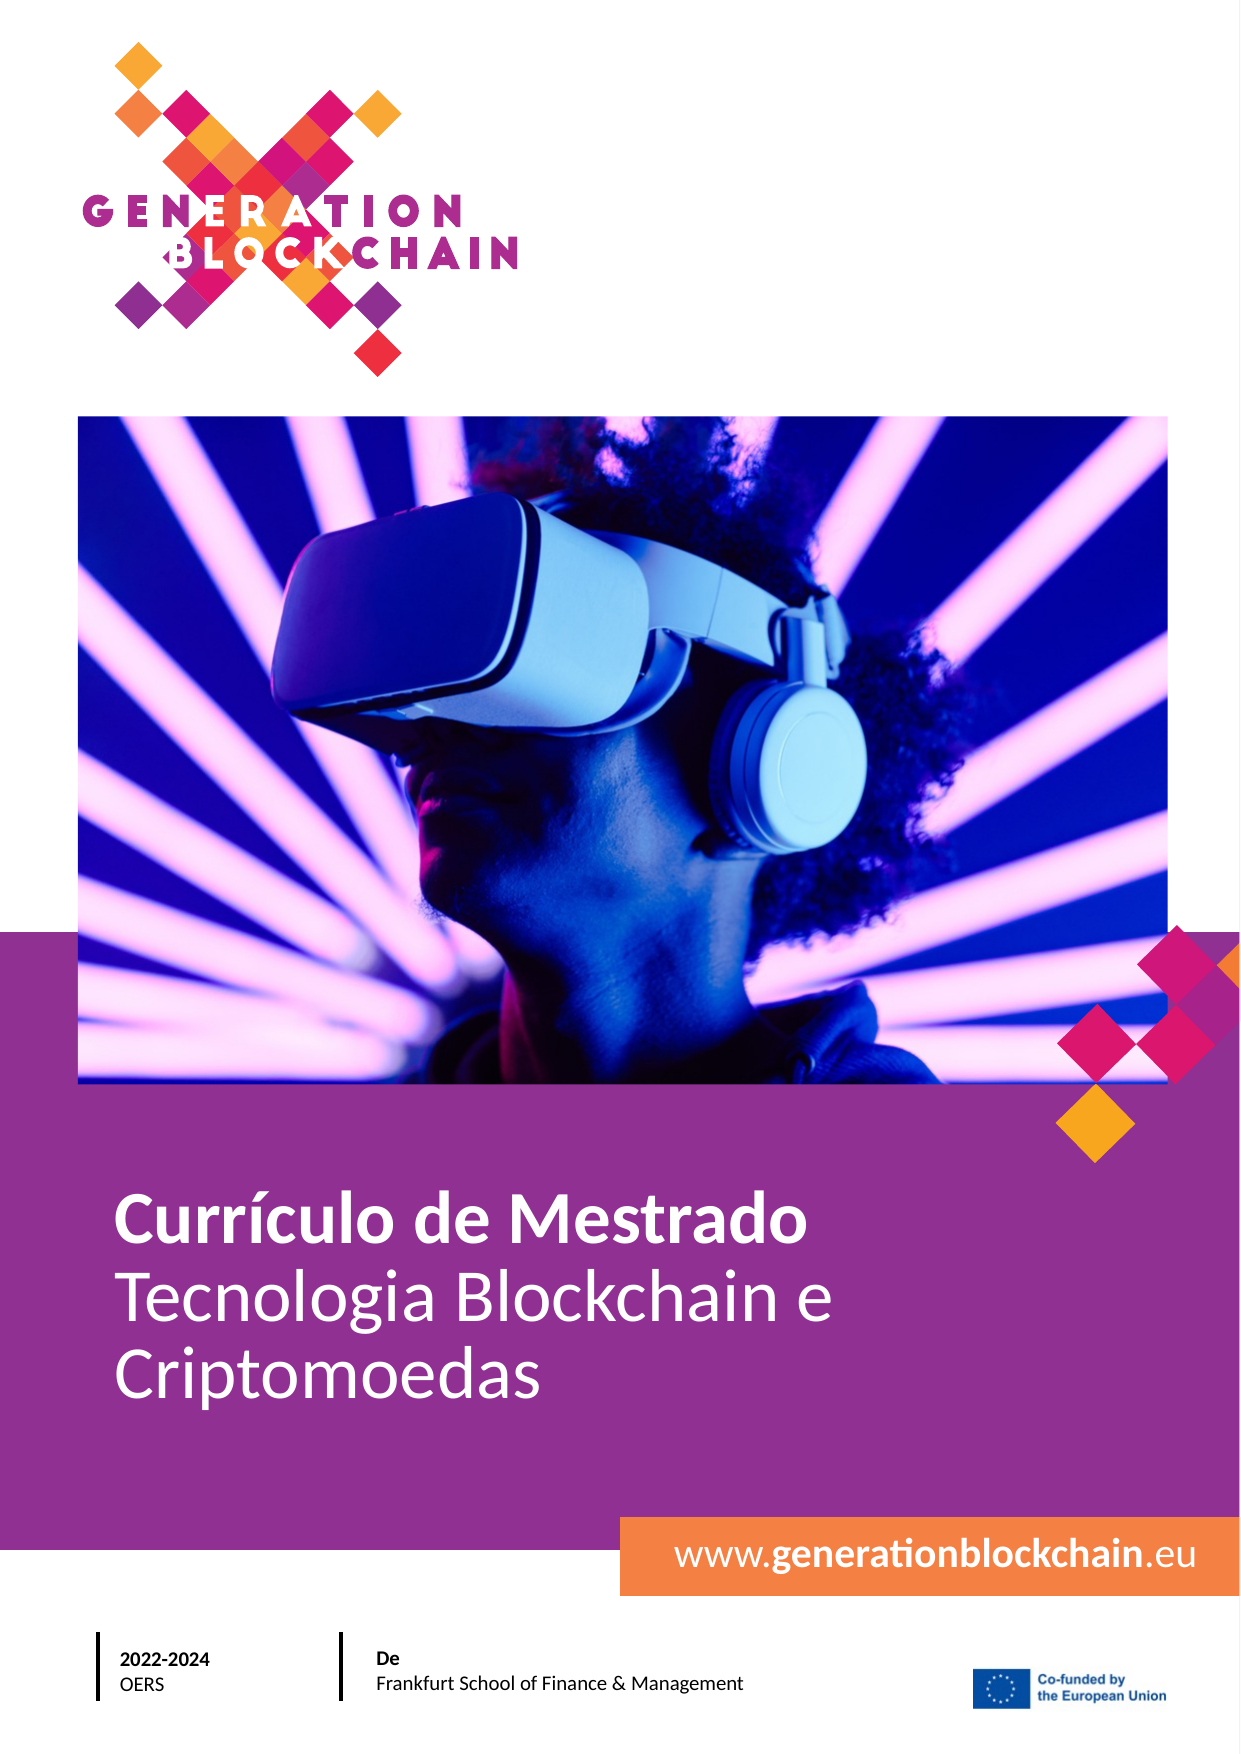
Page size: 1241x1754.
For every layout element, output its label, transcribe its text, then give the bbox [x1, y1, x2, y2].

list Currículo de Mestrado Tecnologia Blockchain e Criptomoedas [99, 1173, 930, 1420]
text_box www.generationblockchain.eu [659, 1518, 1213, 1619]
list De Frankfurt School of Finance & Management [361, 1637, 820, 1707]
picture [77, 416, 1168, 1085]
picture [973, 1666, 1168, 1712]
list 2022-2024 OERS [105, 1638, 307, 1708]
